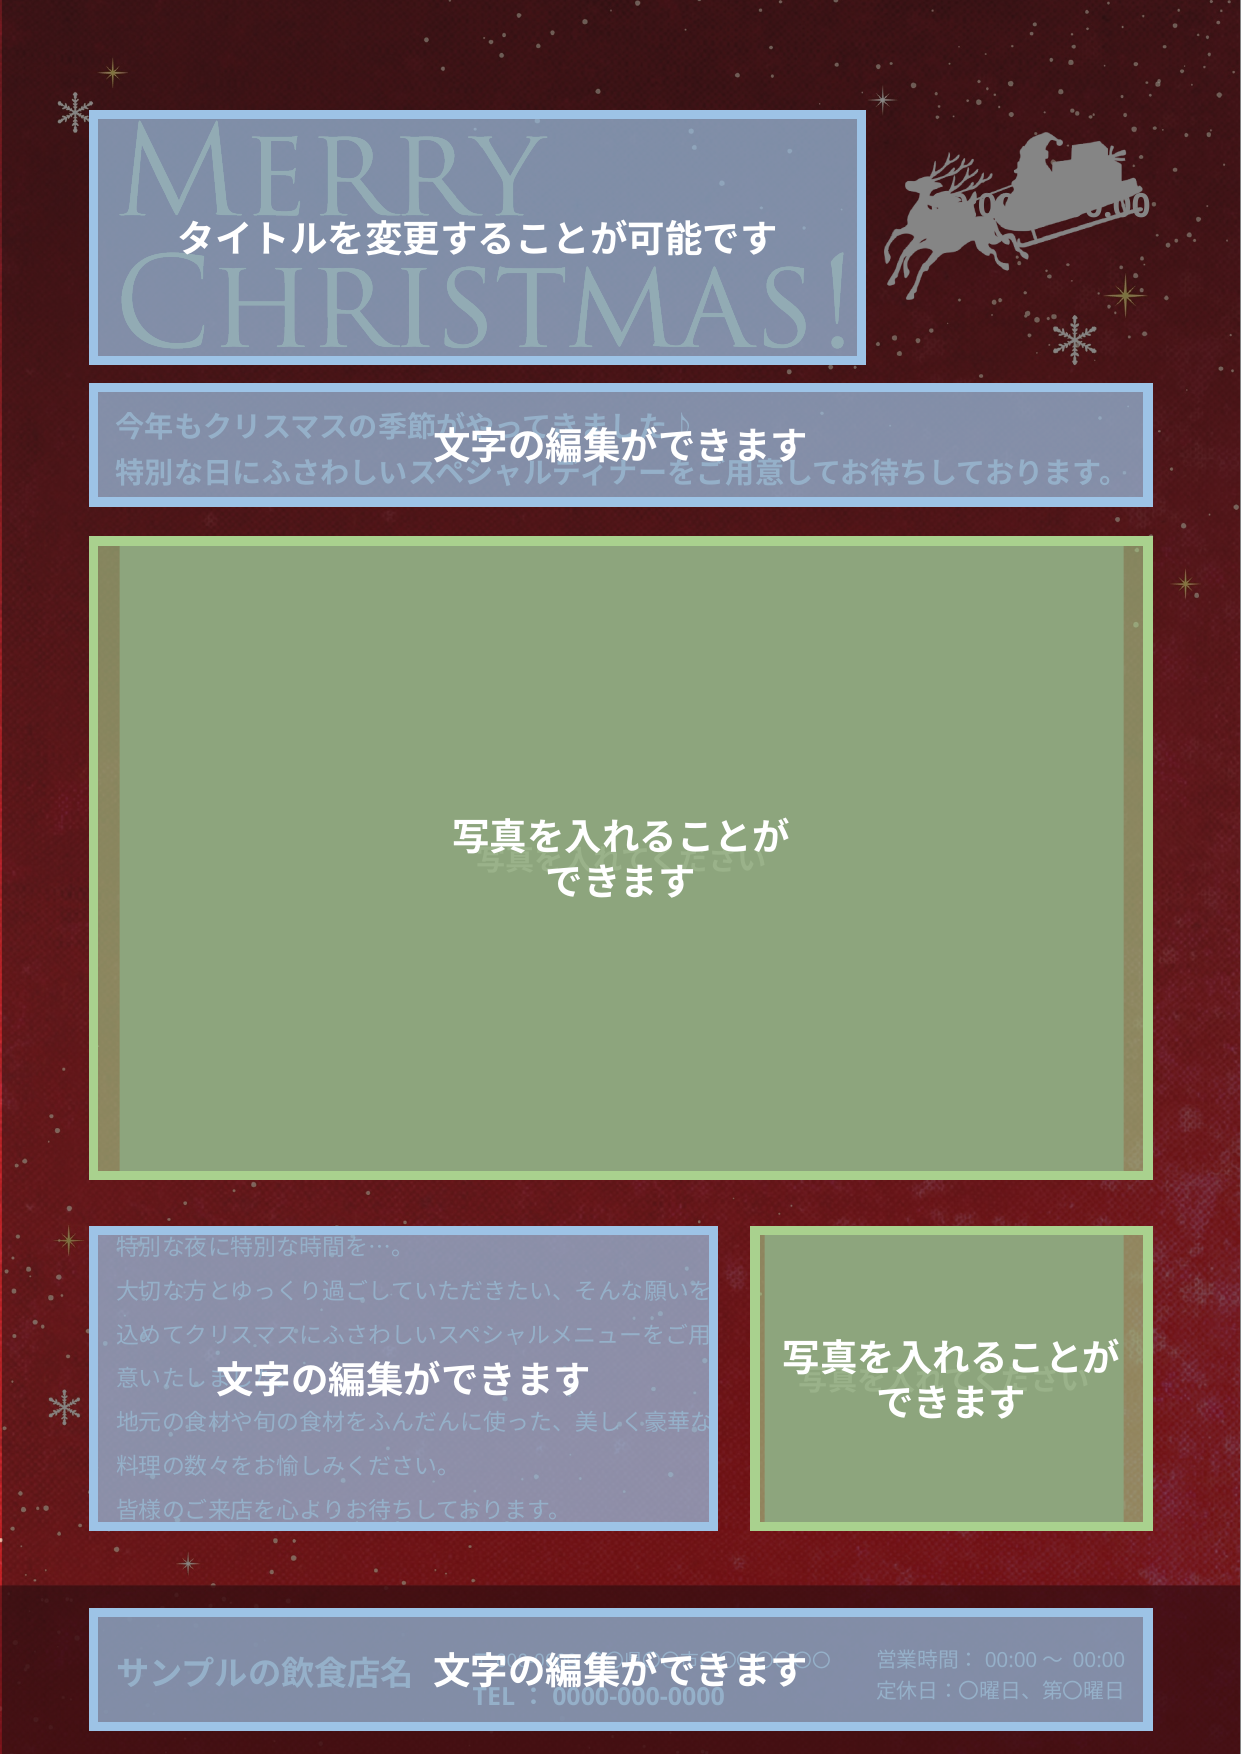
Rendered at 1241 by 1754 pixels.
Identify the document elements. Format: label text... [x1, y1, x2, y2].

text_box 文字の編集ができます [93, 1229, 715, 1528]
text_box [1, 0, 1241, 1754]
text_box 文字の編集ができます [93, 386, 1149, 503]
text_box 写真を入れることが できます [754, 1229, 1149, 1528]
text_box 写真を入れることが できます [93, 540, 1149, 1177]
picture [884, 132, 1143, 300]
text_box タイトルを変更することが可能です [93, 113, 862, 361]
picture [119, 120, 844, 349]
text_box 文字の編集ができます [93, 1611, 1149, 1728]
